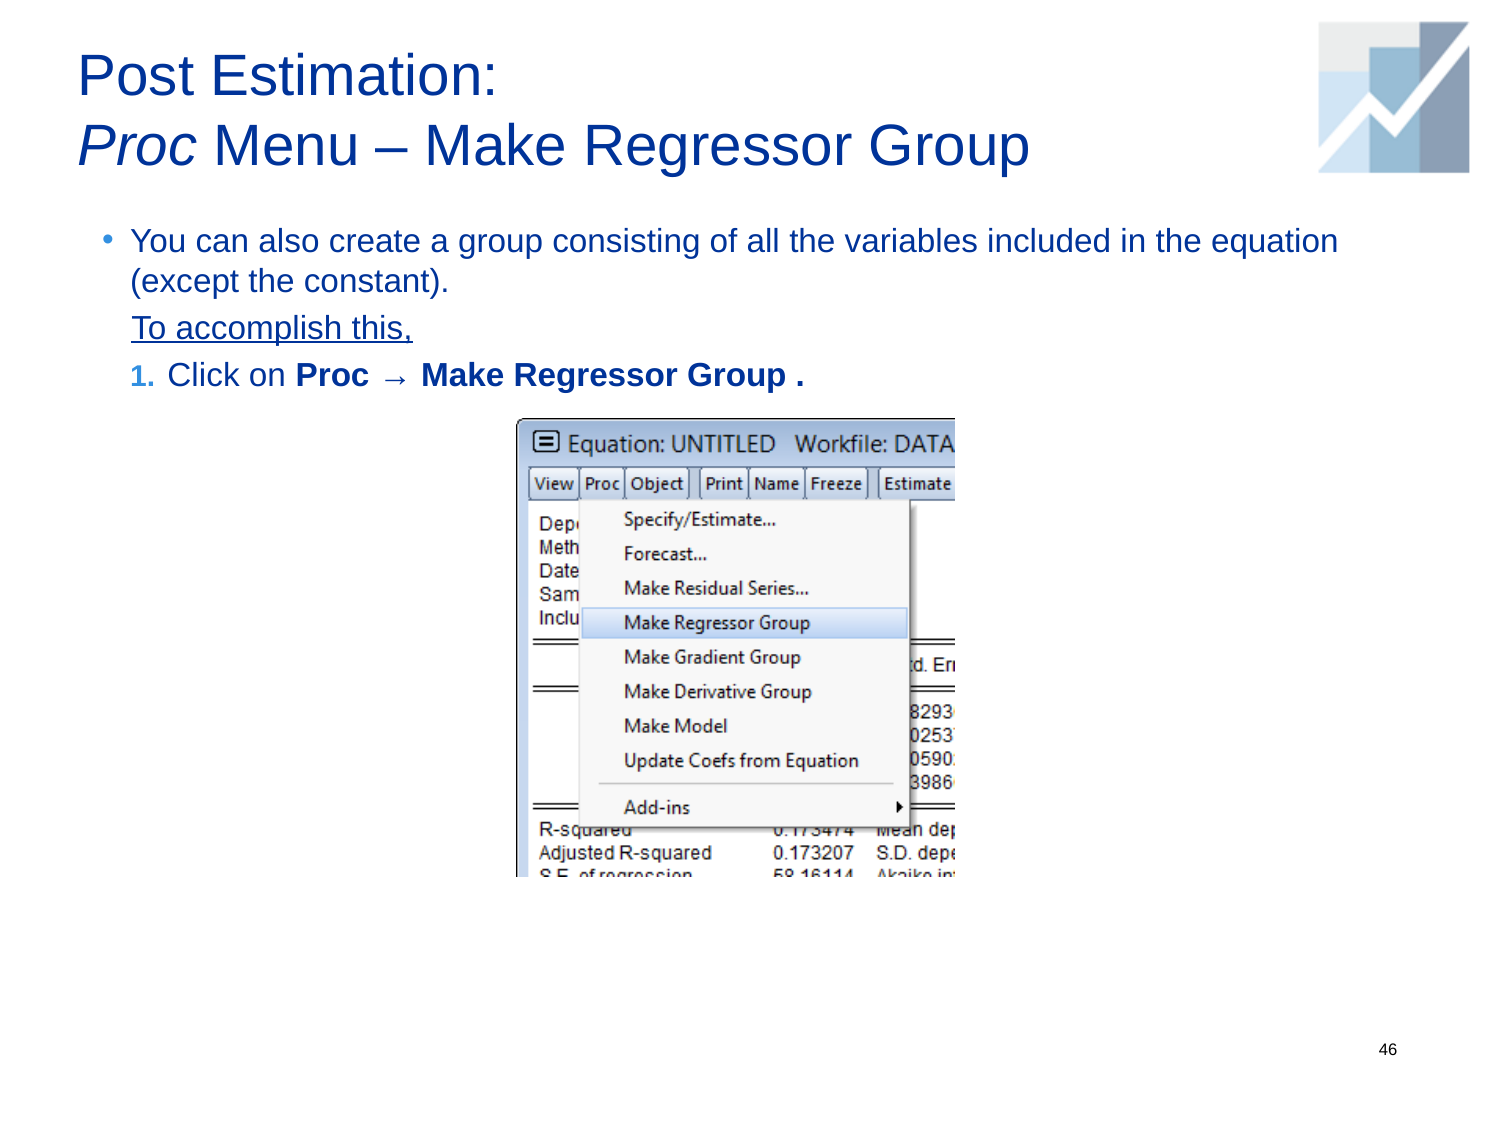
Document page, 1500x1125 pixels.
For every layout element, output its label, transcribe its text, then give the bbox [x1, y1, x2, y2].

picture [516, 418, 955, 877]
text_box You can also create a group consisting of all the variables included in the equation (except the constant). To accomplish this, Click on Proc → Make Regressor Group . [87, 212, 1384, 992]
slide_number 46 [1262, 1015, 1413, 1067]
picture [1300, 11, 1479, 181]
title Post Estimation: Proc Menu – Make Regressor Group [62, 0, 1297, 185]
